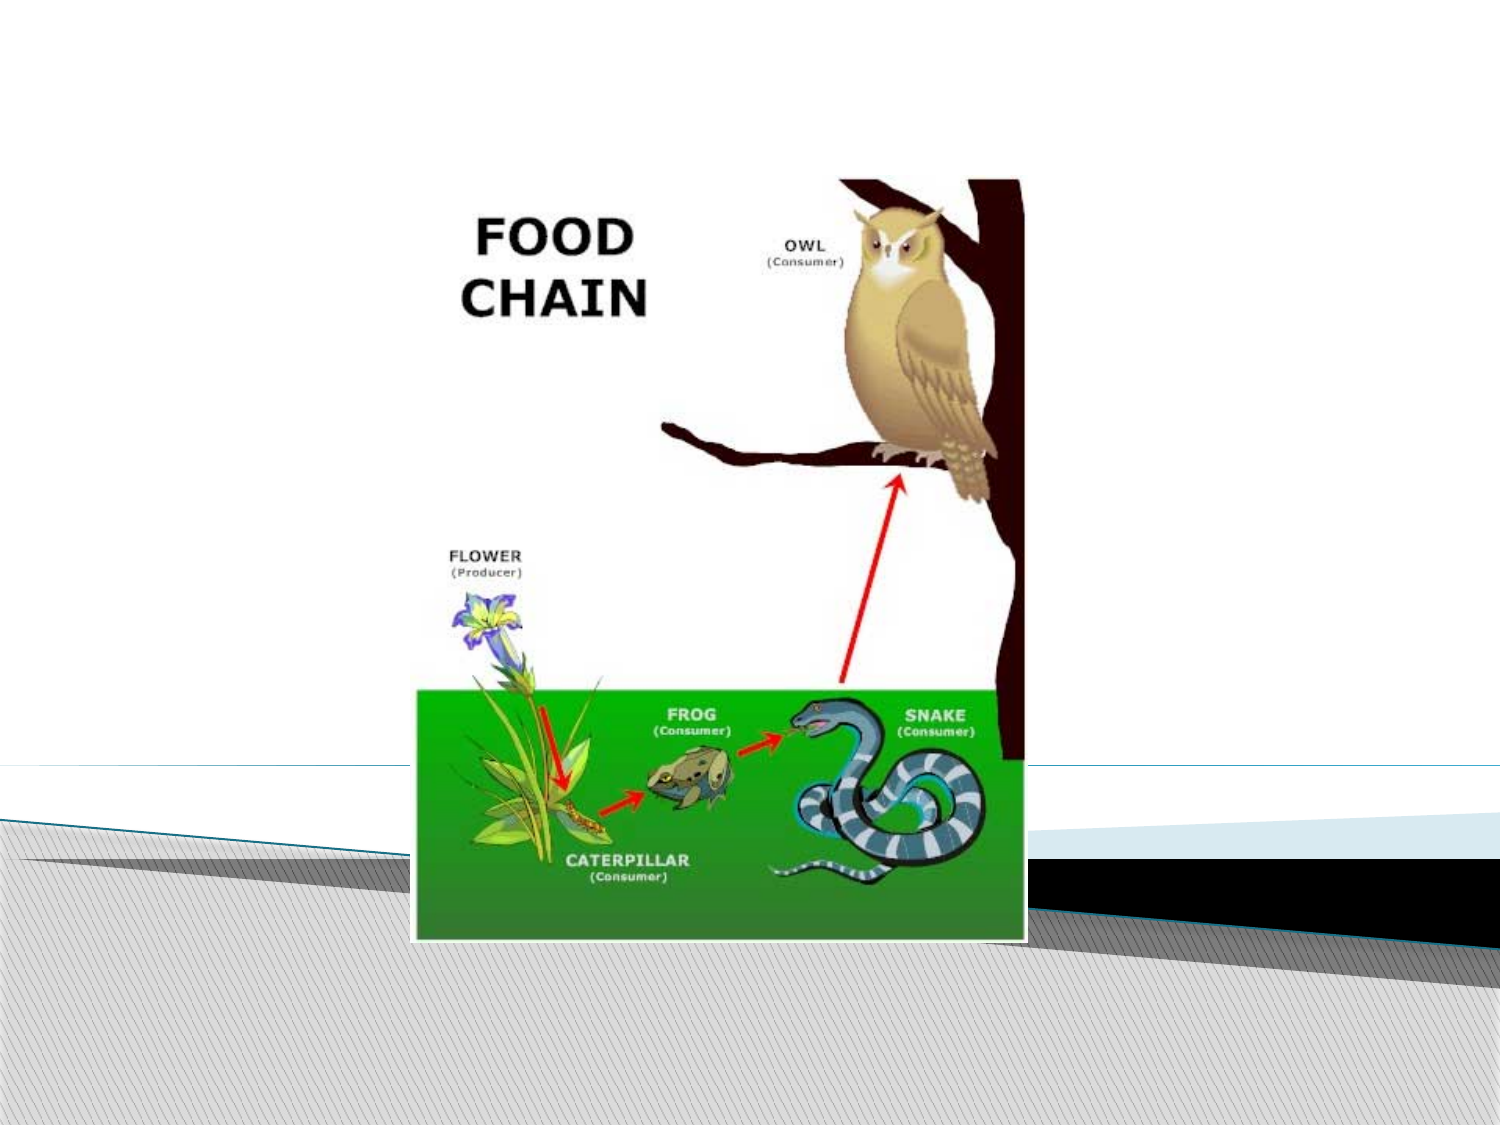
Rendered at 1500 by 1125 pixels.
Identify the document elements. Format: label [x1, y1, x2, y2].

picture [5, 175, 1500, 989]
